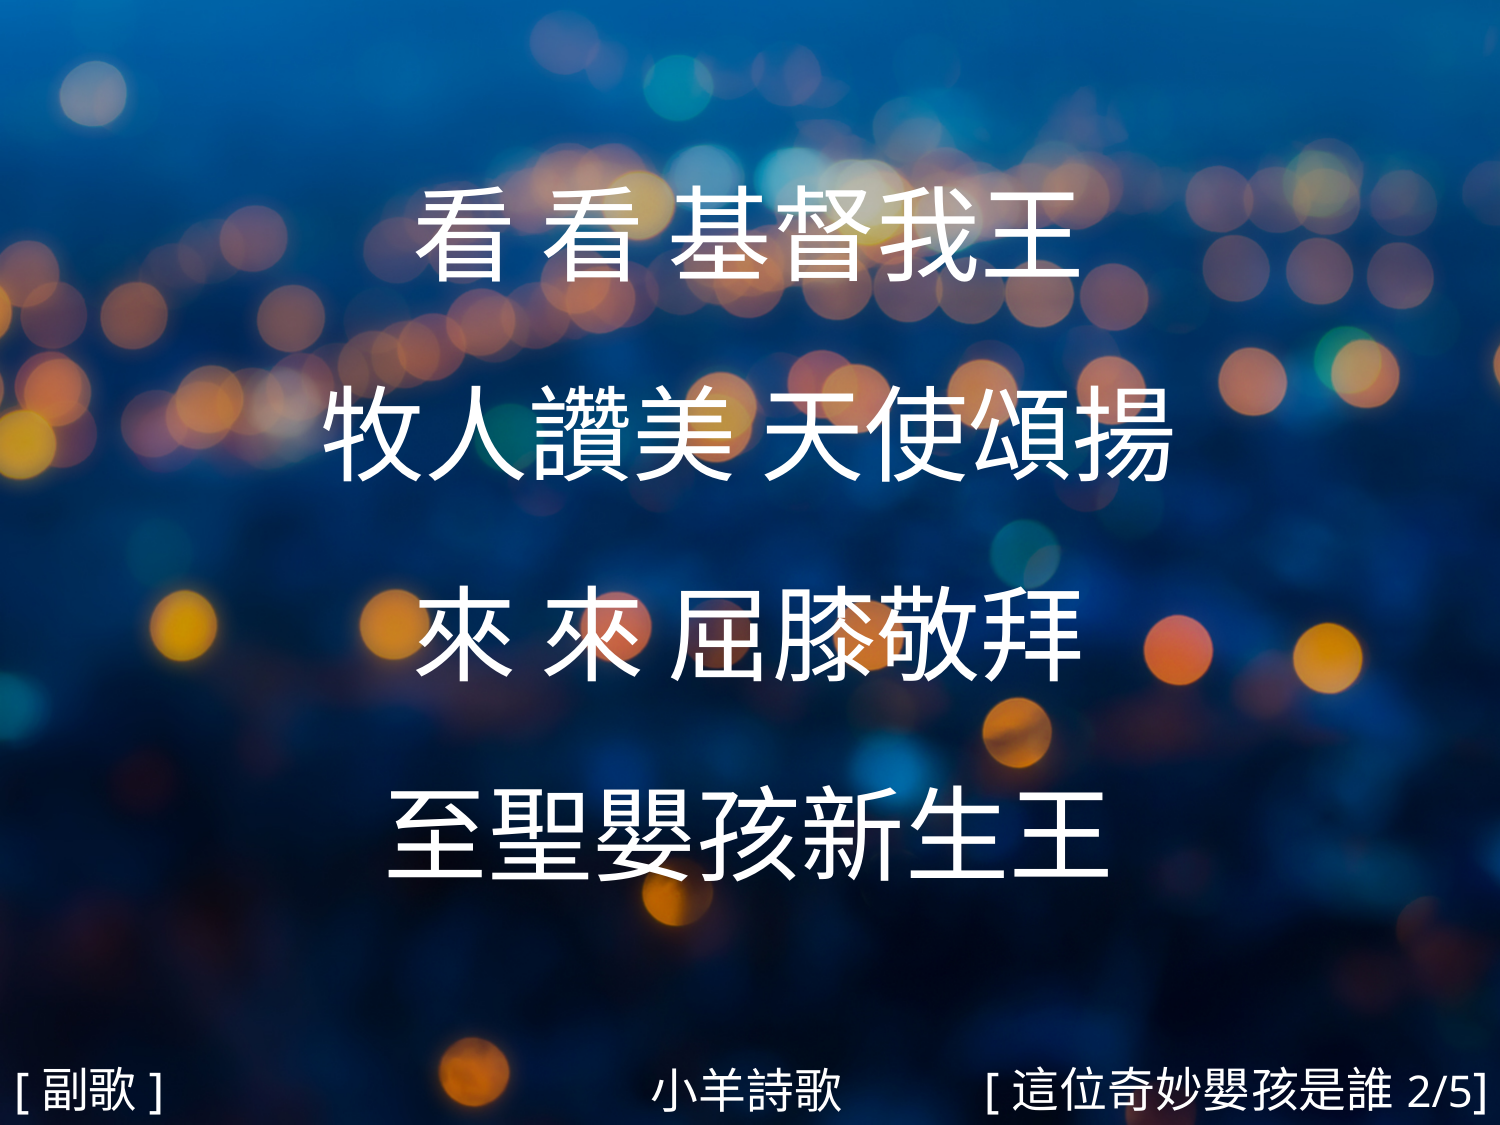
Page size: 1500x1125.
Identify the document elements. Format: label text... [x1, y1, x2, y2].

subtitle 小羊詩歌 [258, 1053, 933, 1125]
text_box 看 看 基督我王 牧人讚美 天使頌揚 來 來 屈膝敬拜 至聖嬰孩新生王 [0, 162, 1499, 754]
text_box [副歌] [0, 1052, 258, 1125]
text_box [這位奇妙嬰孩是誰2/5] [933, 1052, 1500, 1125]
picture [0, 0, 1500, 1053]
